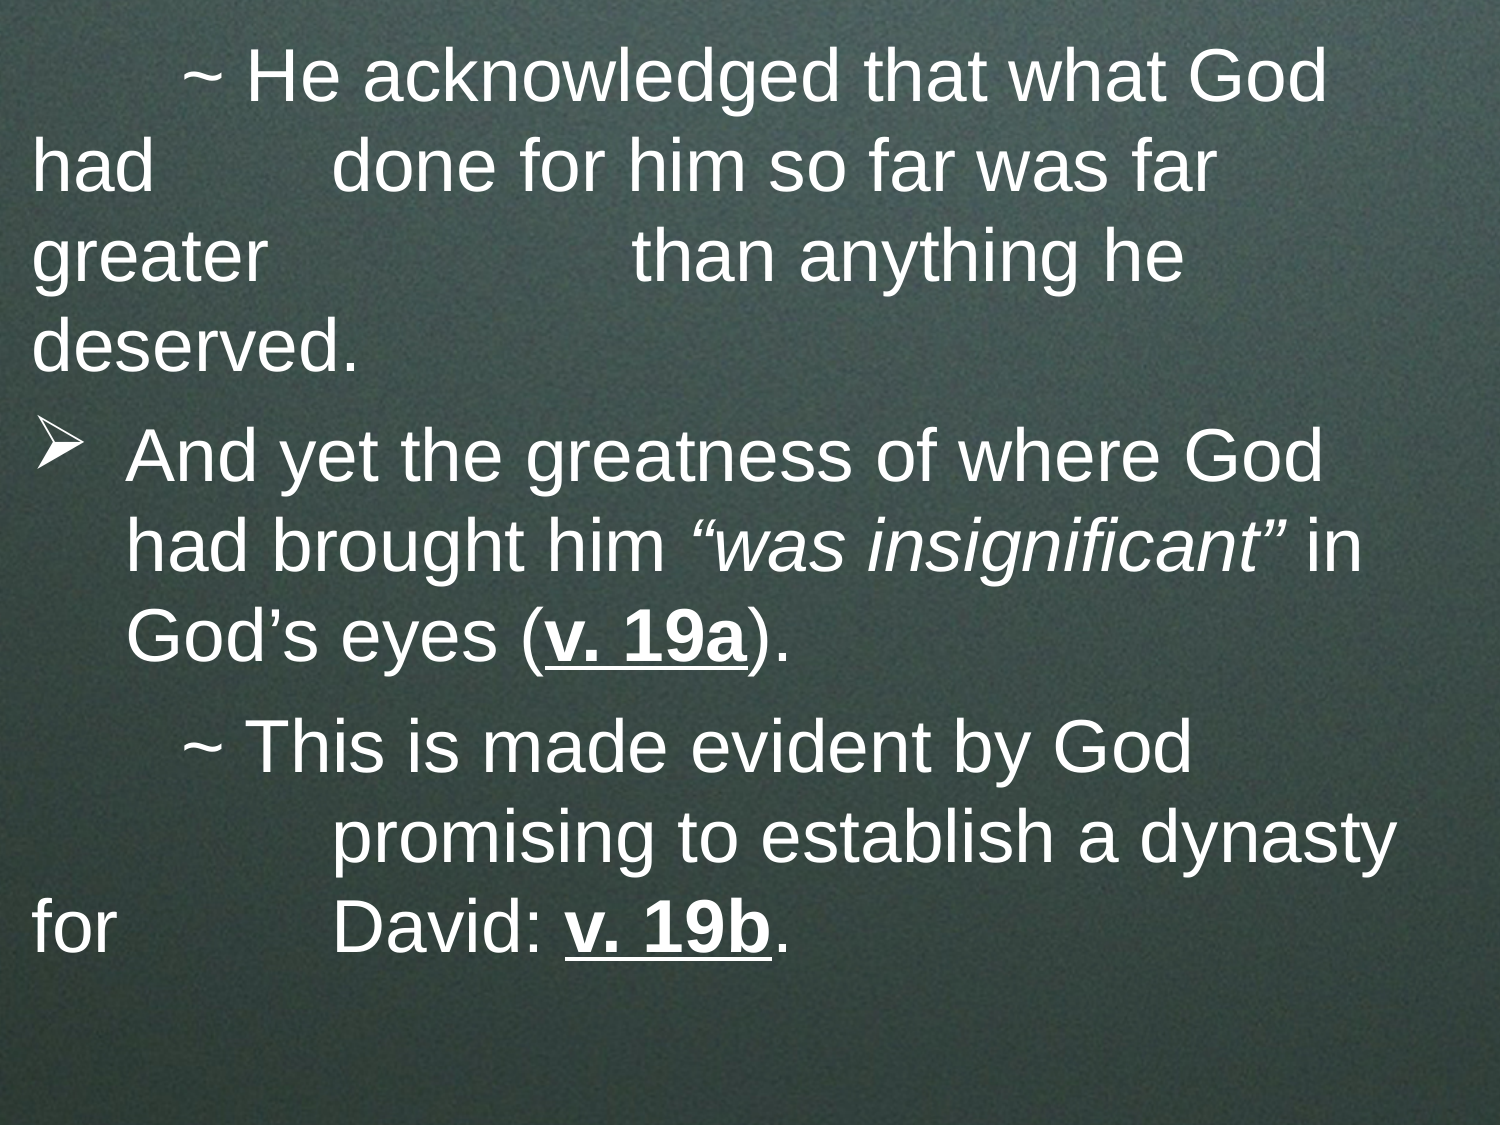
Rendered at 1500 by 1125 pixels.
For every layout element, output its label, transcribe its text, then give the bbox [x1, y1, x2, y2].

picture [0, 0, 1500, 1125]
subtitle ~ He acknowledged that what God had done for him so far was far greater than anything he deserved. And yet the greatness of where God had brought him “was insignificant” in God’s eyes (v. 19a). ~ This is made evident by God promising to establish a dynasty for David: v. 19b. [16, 18, 1482, 1110]
